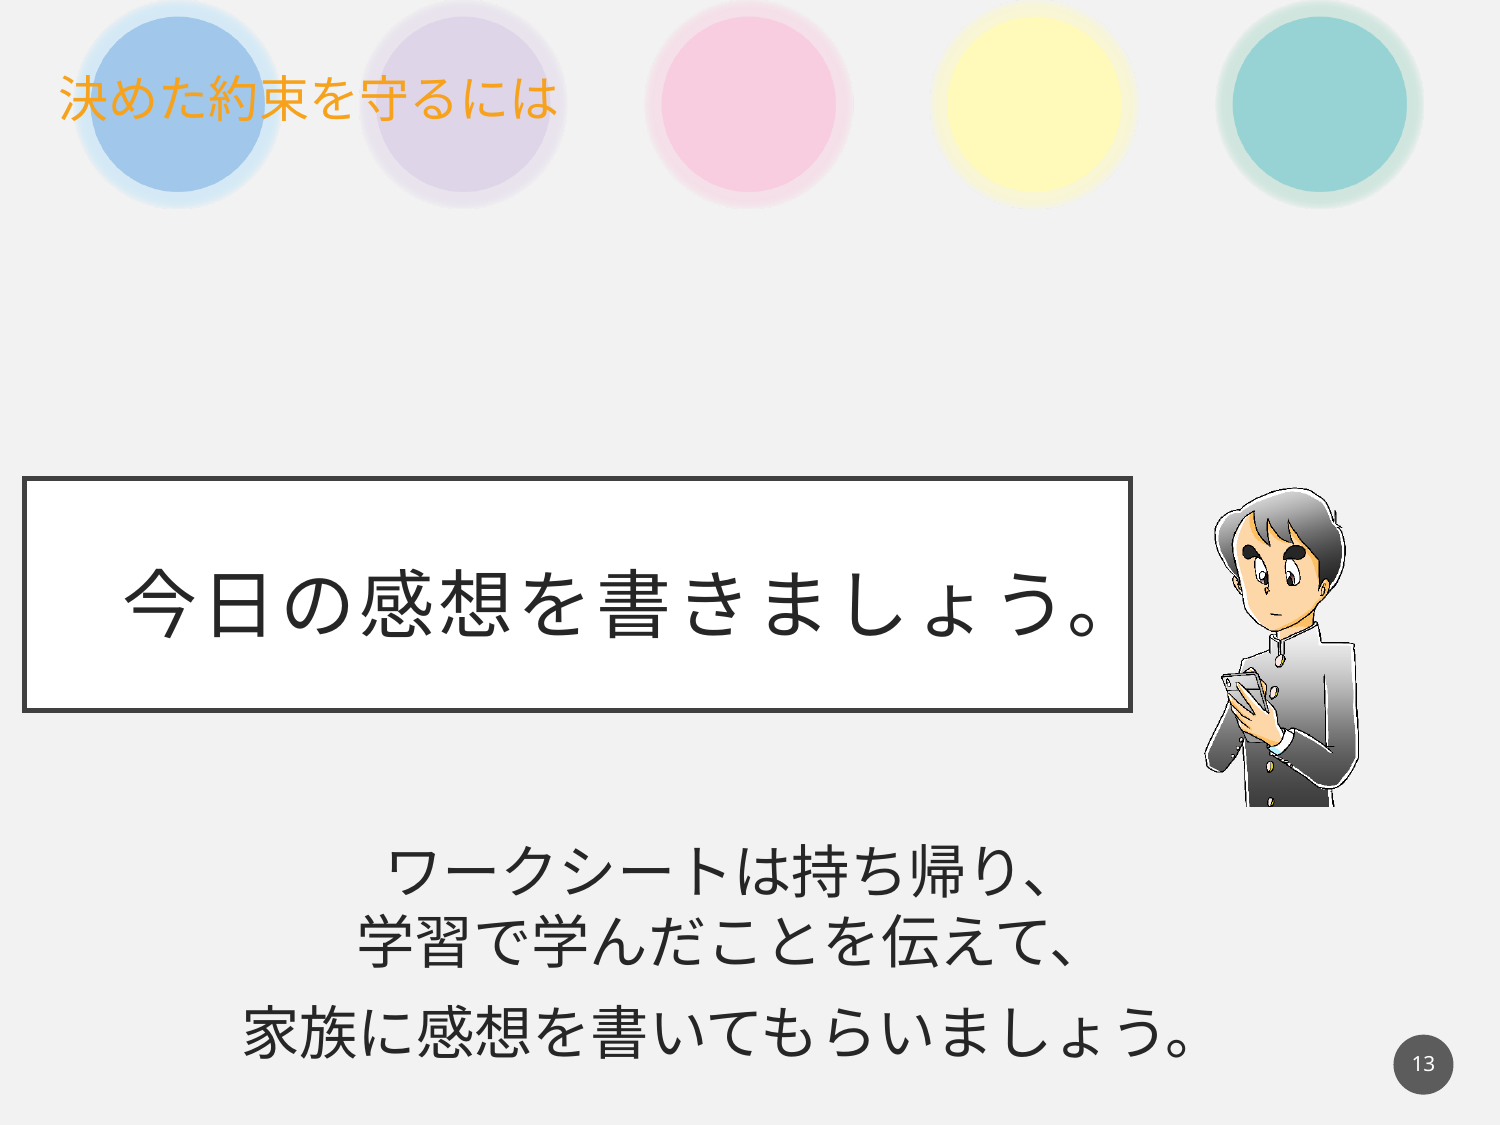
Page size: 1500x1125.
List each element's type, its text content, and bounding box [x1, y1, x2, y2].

title 今日の感想を書きましょう。 [22, 476, 1133, 713]
picture [1186, 478, 1382, 807]
picture [73, 0, 1424, 209]
list ワークシートは持ち帰り、 学習で学んだことを伝えて、 家族に感想を書いてもらいましょう。 [198, 827, 1267, 1065]
slide_number 13 [1393, 1034, 1454, 1095]
picture [73, 101, 85, 117]
picture [90, 87, 98, 98]
